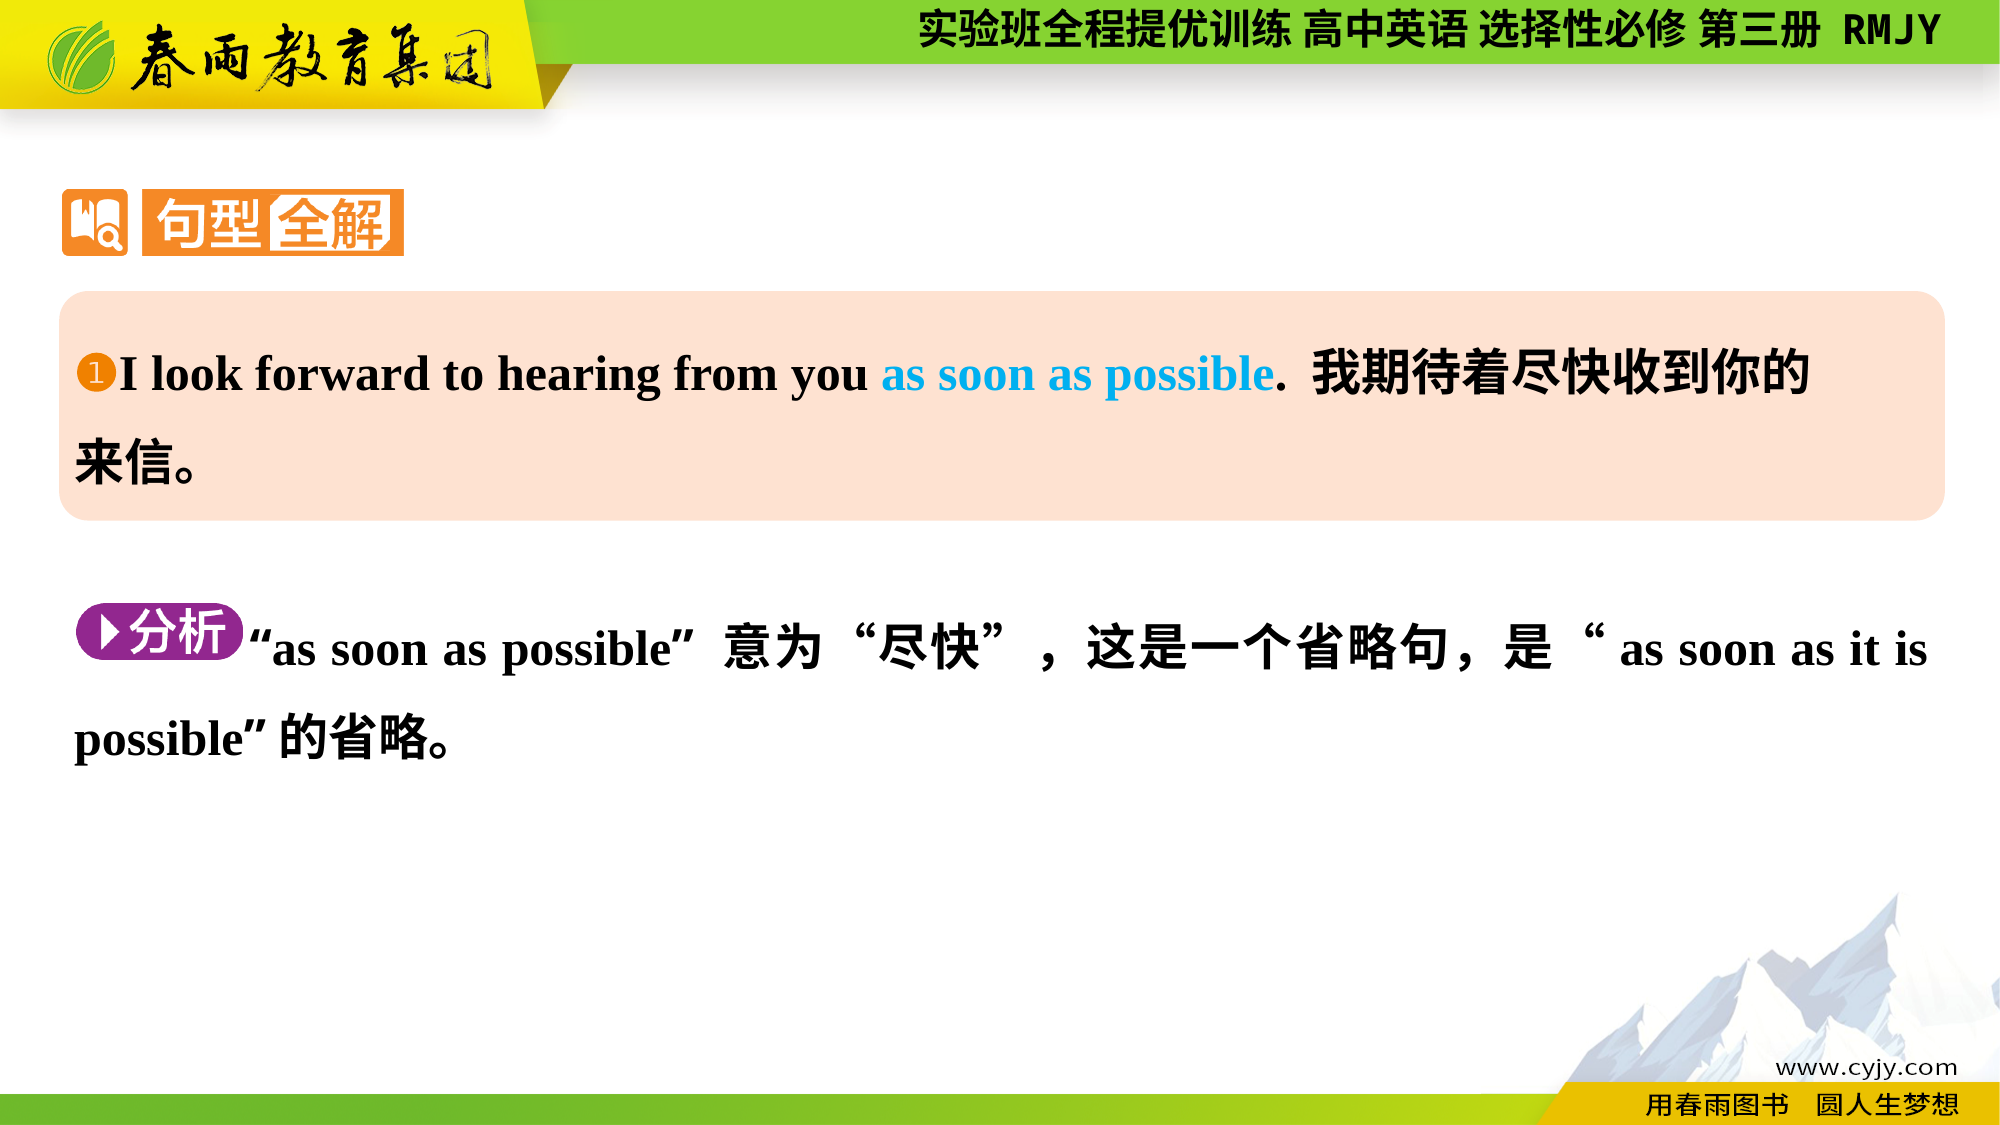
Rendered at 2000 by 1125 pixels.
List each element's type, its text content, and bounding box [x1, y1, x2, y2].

picture [0, 0, 2000, 1125]
text_box “as soon as possible” 意为“尽快”，这是一个省略句，是“as soon as it is possible”的省略。 [59, 578, 1944, 774]
text_box [65, 291, 1939, 302]
list ❶I look forward to hearing from you as soon as possible. 我期待着尽快收到你的 来信。 [59, 302, 1944, 489]
text_box [59, 313, 1945, 521]
